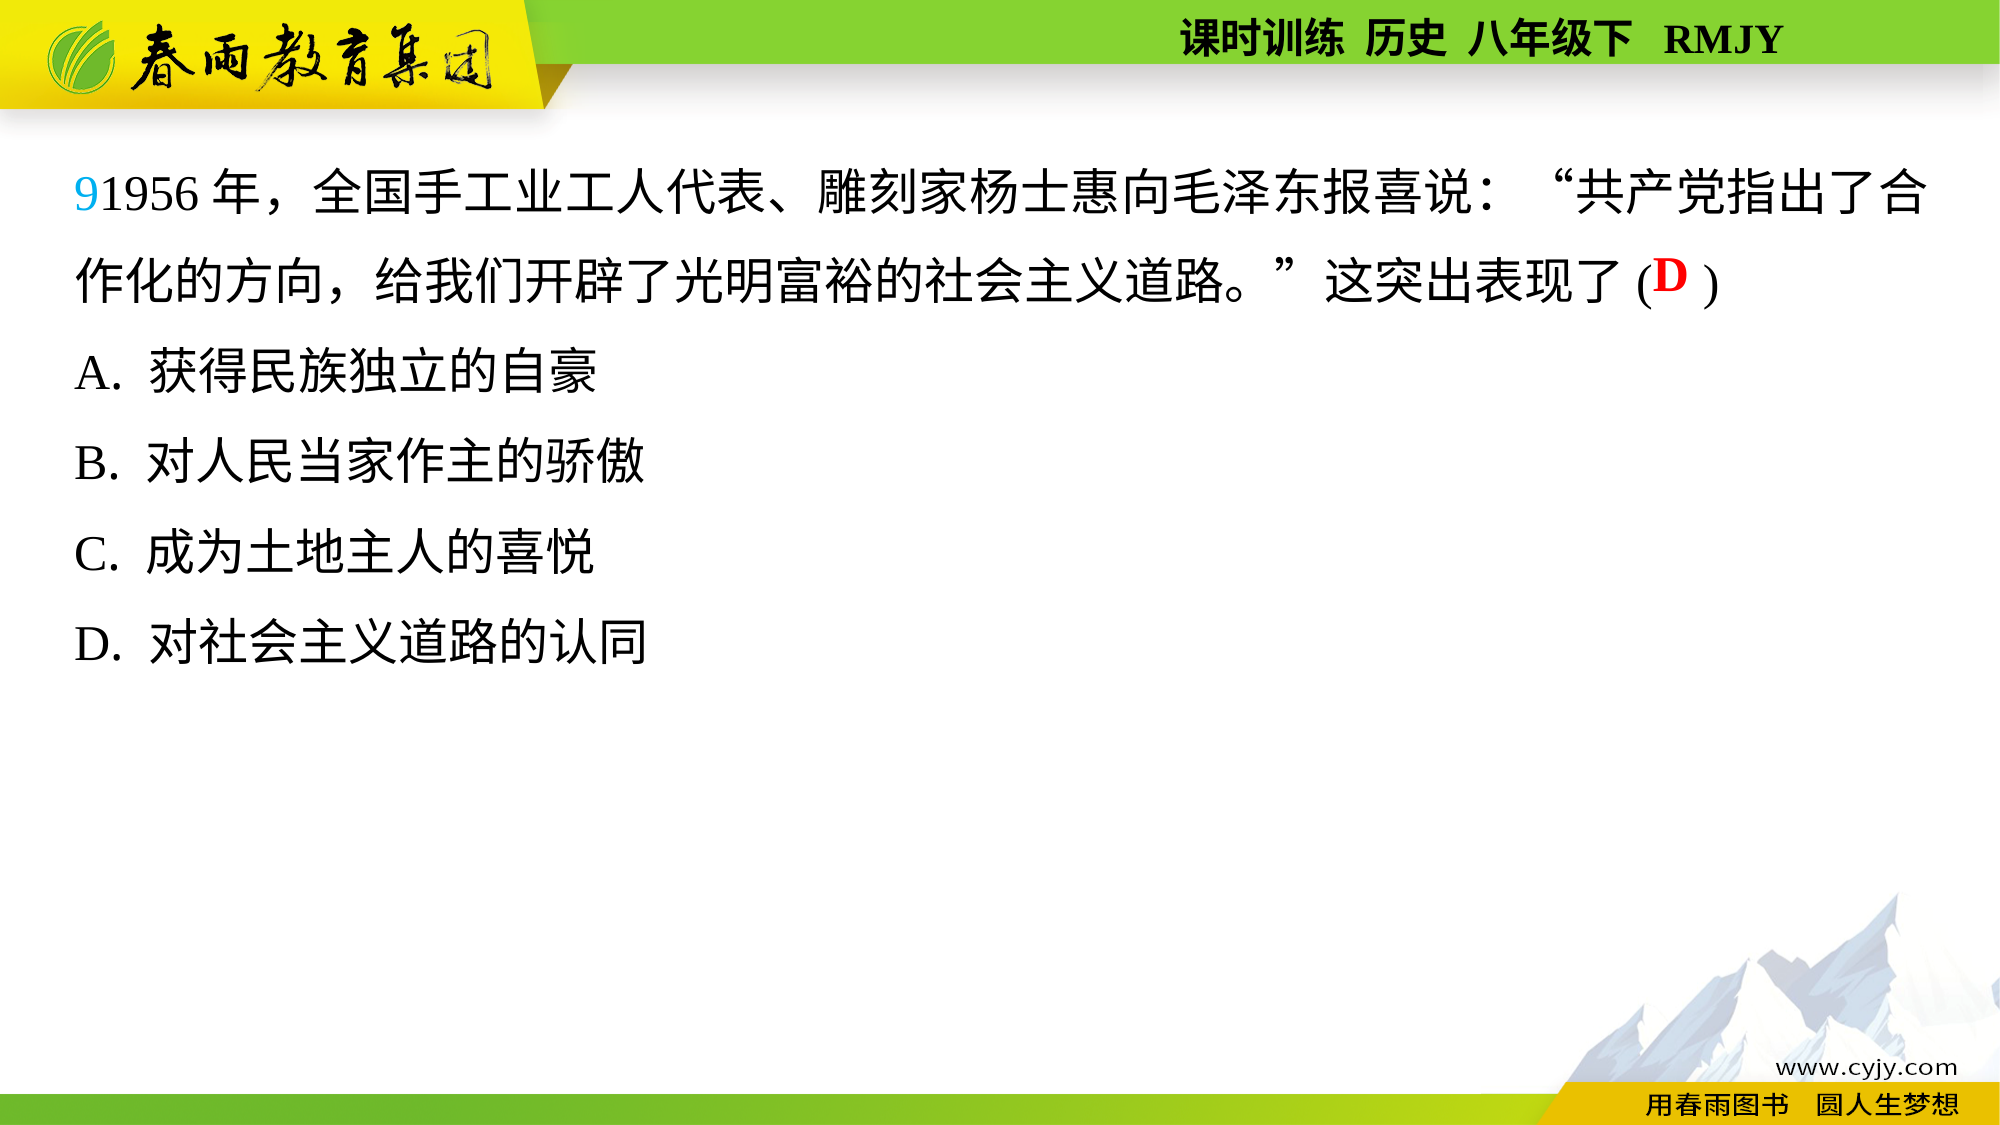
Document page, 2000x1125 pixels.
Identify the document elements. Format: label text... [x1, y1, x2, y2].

list 91956年，全国手工业工人代表、雕刻家杨士惠向毛泽东报喜说：“共产党指出了合作化的方向，给我们开辟了光明富裕的社会主义道路。”这突出表现了( ) A. 获得民族独立的自豪 B. 对人民当家作主的骄傲 C. 成为土地主人的喜悦 D. 对社会主义道路的认同 [59, 122, 1944, 672]
text_box D [1638, 234, 1704, 310]
picture [0, 0, 2000, 1125]
